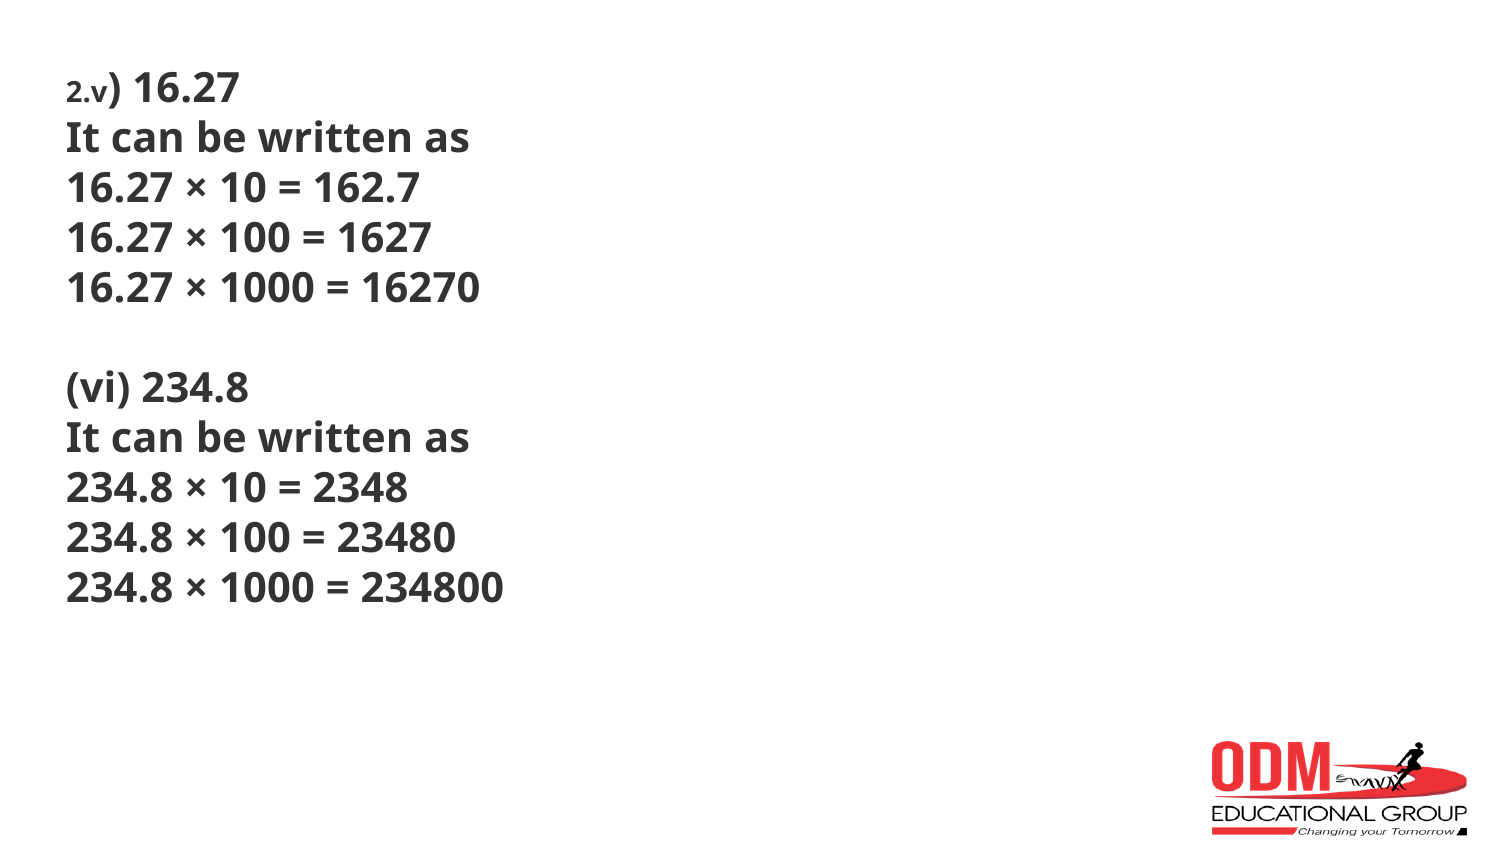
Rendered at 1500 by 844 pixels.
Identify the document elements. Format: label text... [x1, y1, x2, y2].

text_box 2.v) 16.27 It can be written as 16.27 × 10 = 162.7 16.27 × 100 = 1627 16.27 × 1000 = 16270 (vi) 234.8 It can be written as 234.8 × 10 = 2348 234.8 × 100 = 23480 234.8 × 1000 = 234800 [51, 53, 802, 619]
picture [1212, 741, 1467, 836]
